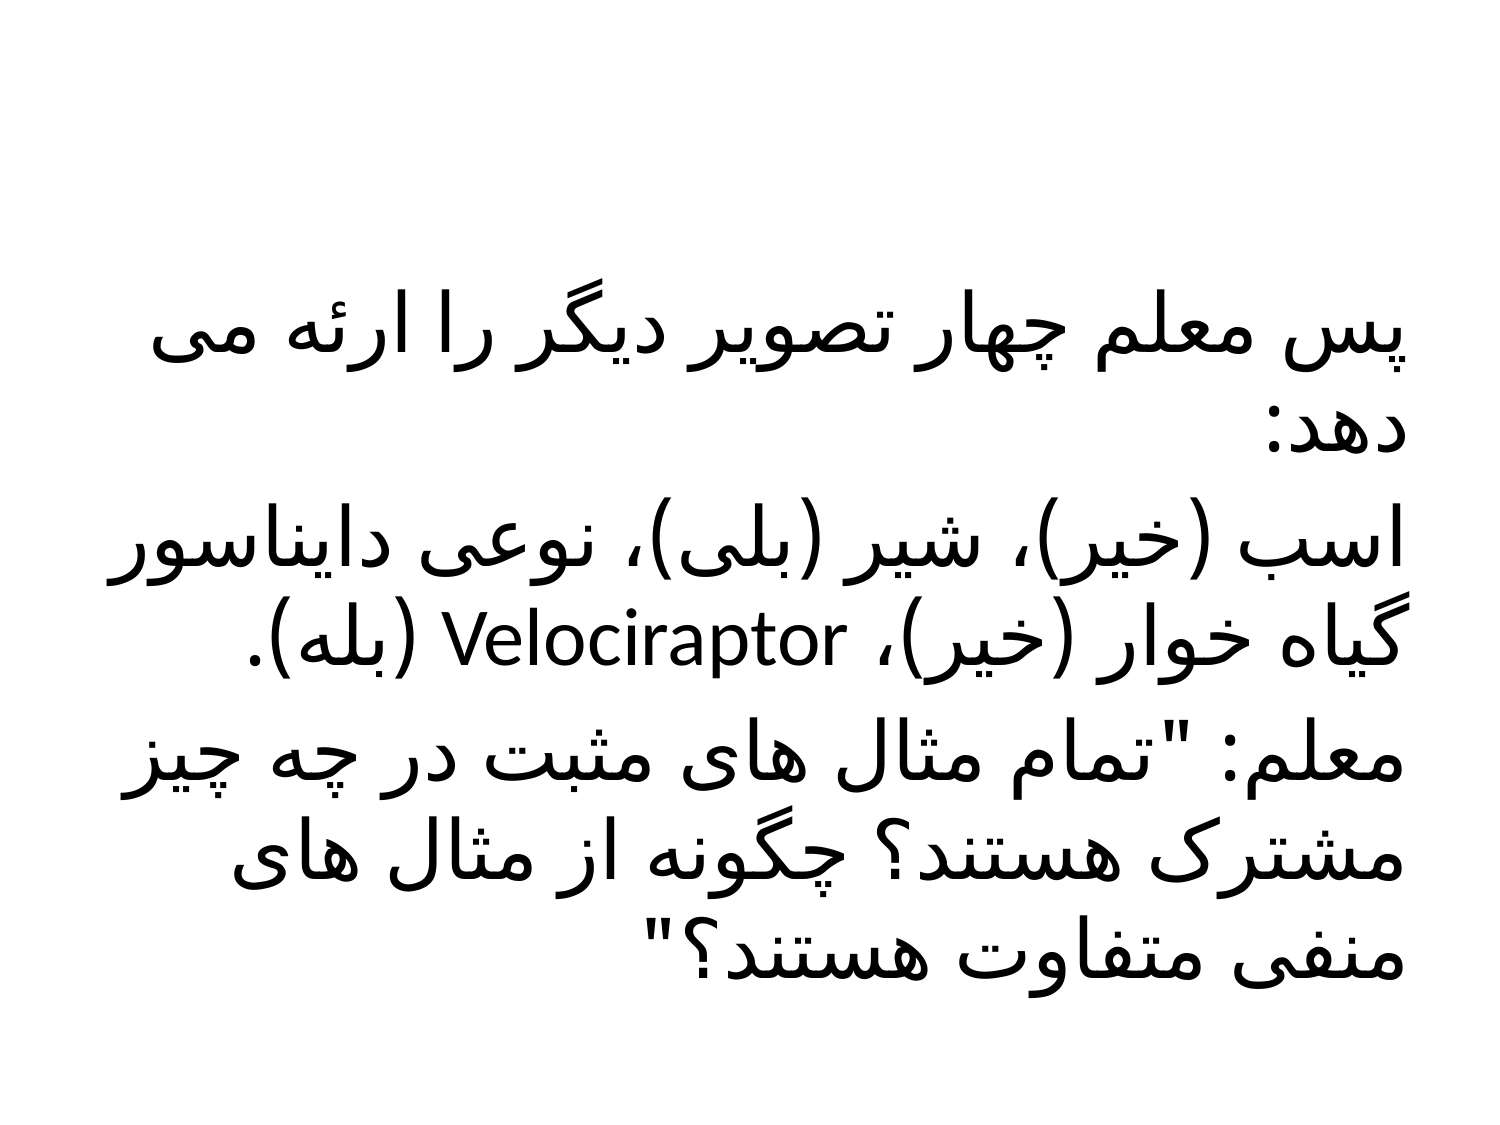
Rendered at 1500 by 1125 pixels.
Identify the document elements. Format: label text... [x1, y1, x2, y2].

list پس معلم چهار تصویر دیگر را ارئه می دهد: اسب (خیر)، شیر (بلی)، نوعی دایناسور گیاه خوار (خیر)، Velociraptor (بله). معلم: "تمام مثال های مثبت در چه چیز مشترک هستند؟ چگونه از مثال های منفی متفاوت هستند؟" [75, 262, 1425, 1005]
